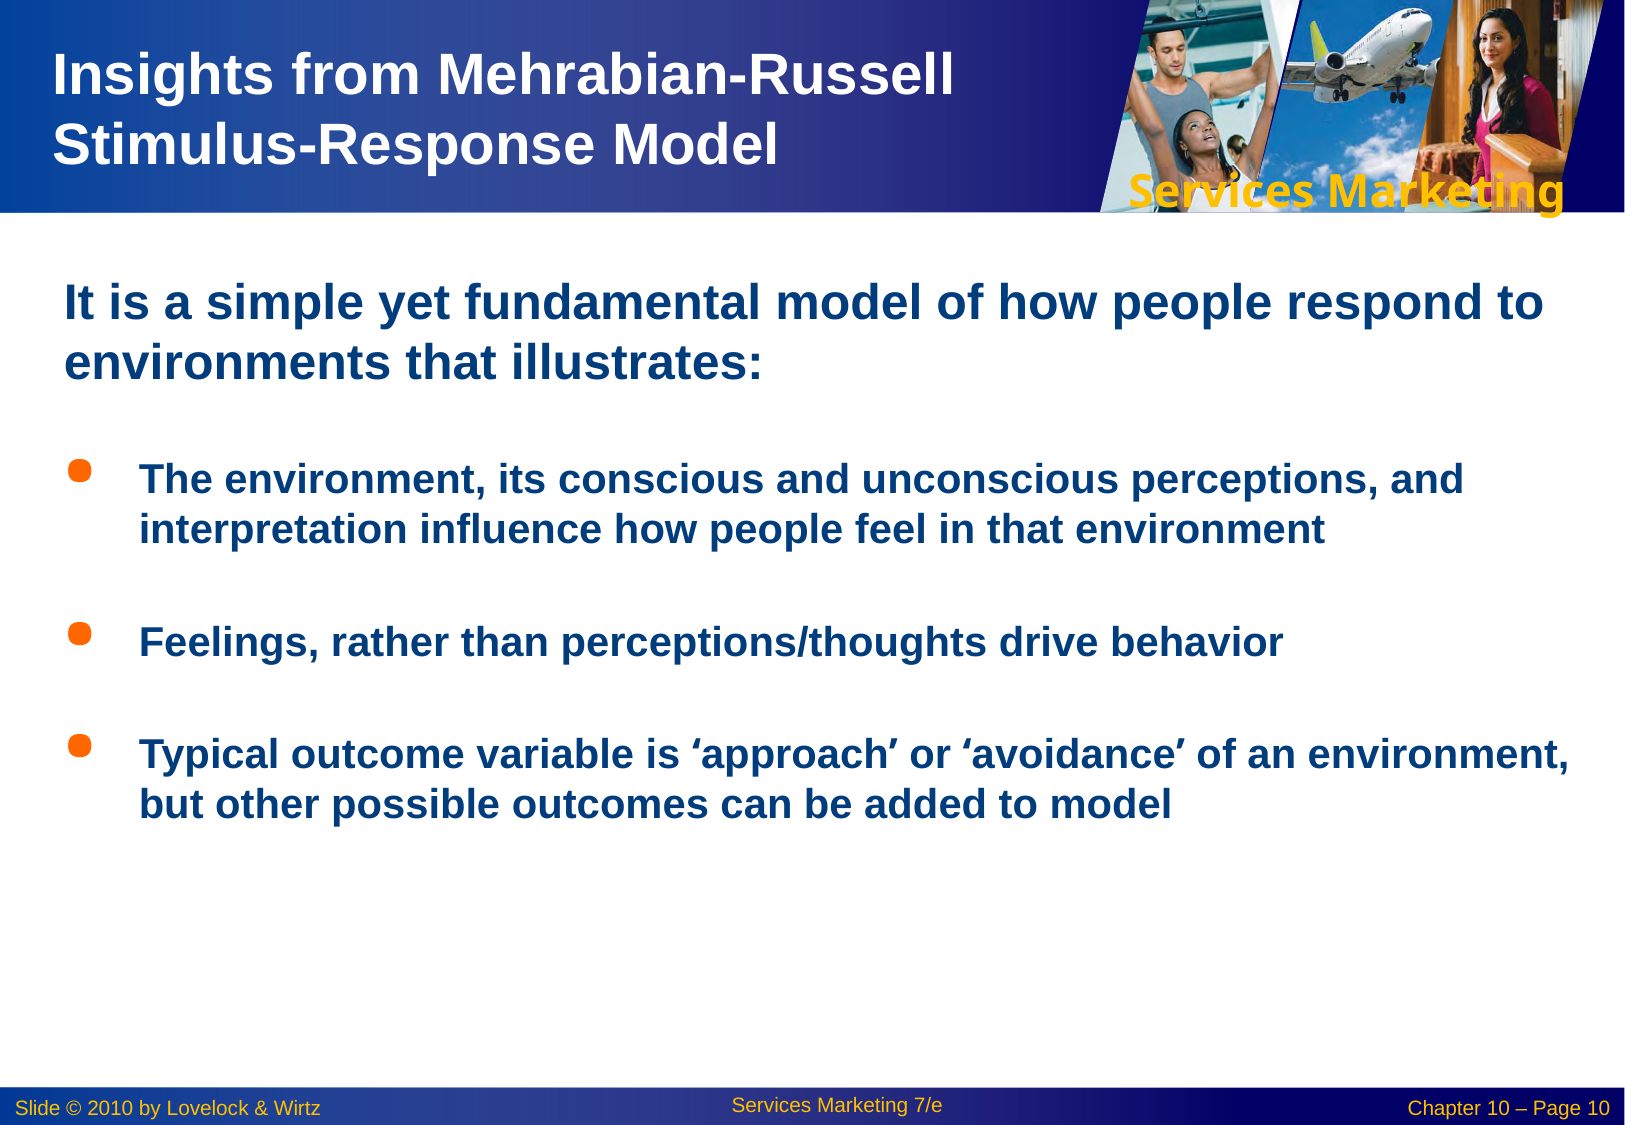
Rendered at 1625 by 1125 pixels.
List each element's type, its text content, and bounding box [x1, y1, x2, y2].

picture [1546, 187, 1556, 202]
picture [1100, 0, 1604, 213]
list It is a simple yet fundamental model of how people respond to environments that illustrates: The environment, its conscious and unconscious perceptions, and interpretation influence how people feel in that environment Feelings, rather than perceptions/thoughts drive behavior Typical outcome variable is ‘approach’ or ‘avoidance’ of an environment, but other possible outcomes can be added to model [49, 261, 1588, 1051]
title Insights from Mehrabian-Russell Stimulus-Response Model [36, 37, 1088, 176]
picture [1162, 186, 1172, 192]
